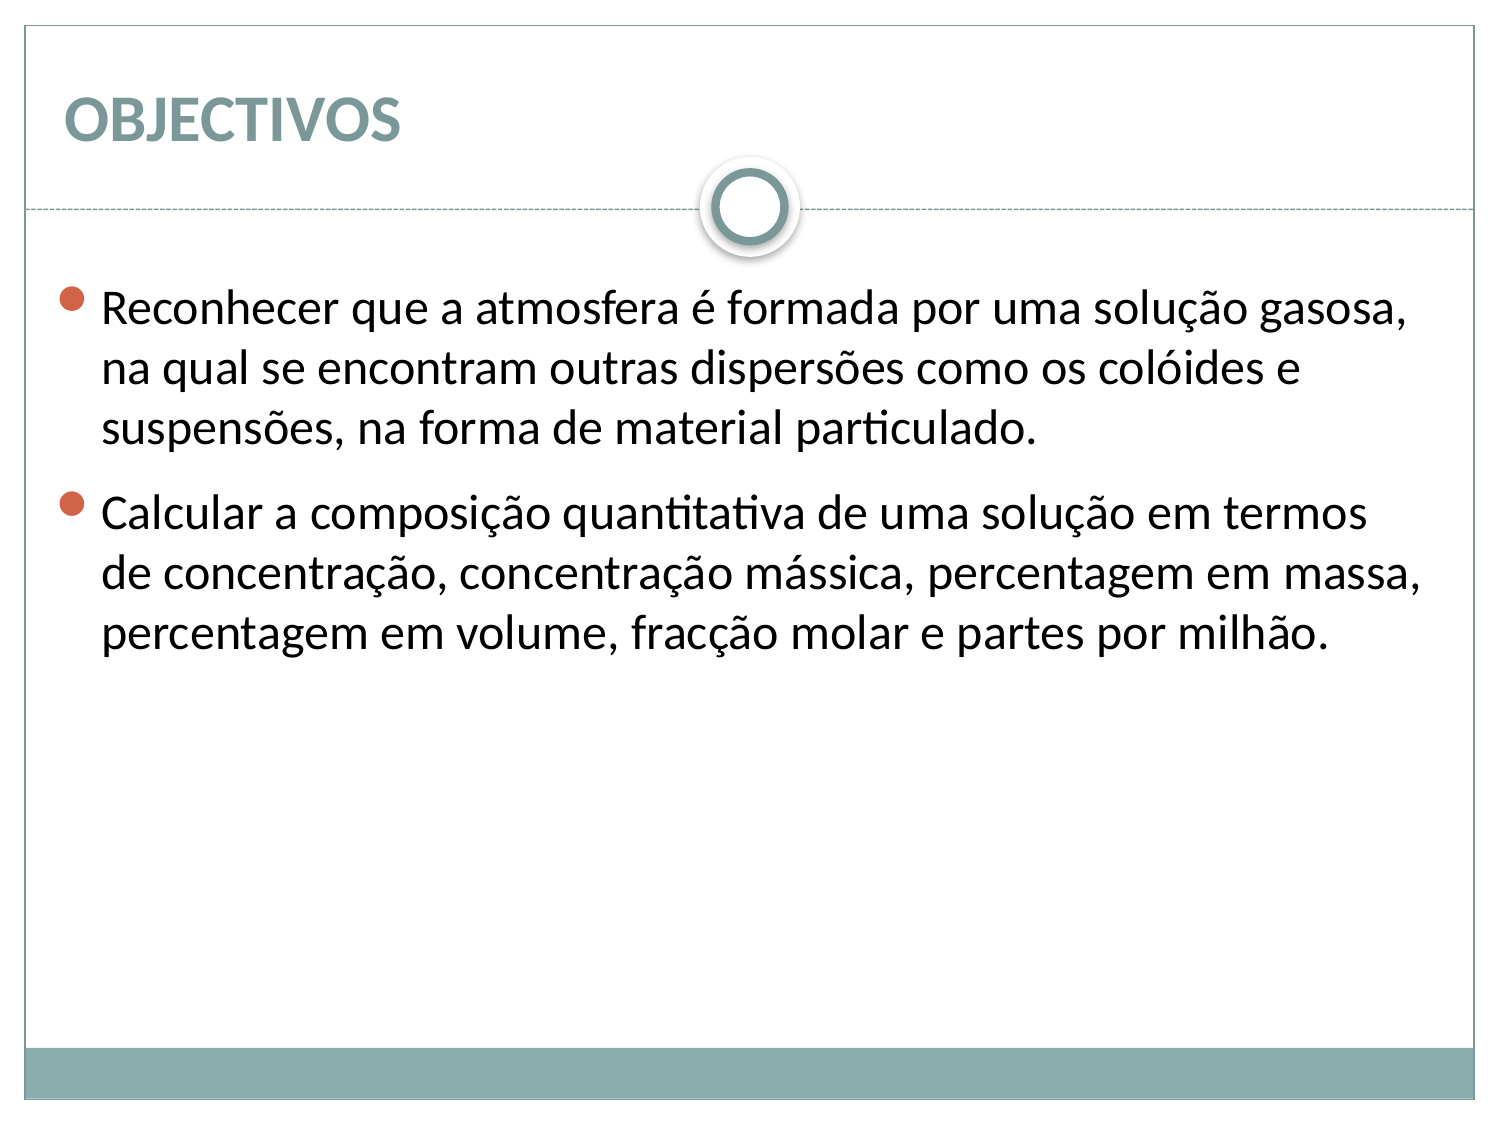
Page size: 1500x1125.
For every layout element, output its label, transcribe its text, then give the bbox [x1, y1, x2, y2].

text_box Reconhecer que a atmosfera é formada por uma solução gasosa, na qual se encontram outras dispersões como os colóides e suspensões, na forma de material particulado. Calcular a composição quantitativa de uma solução em termos de concentração, concentração mássica, percentagem em massa, percentagem em volume, fracção molar e partes por milhão. [41, 267, 1471, 1012]
title Objectivos [49, 37, 1450, 162]
